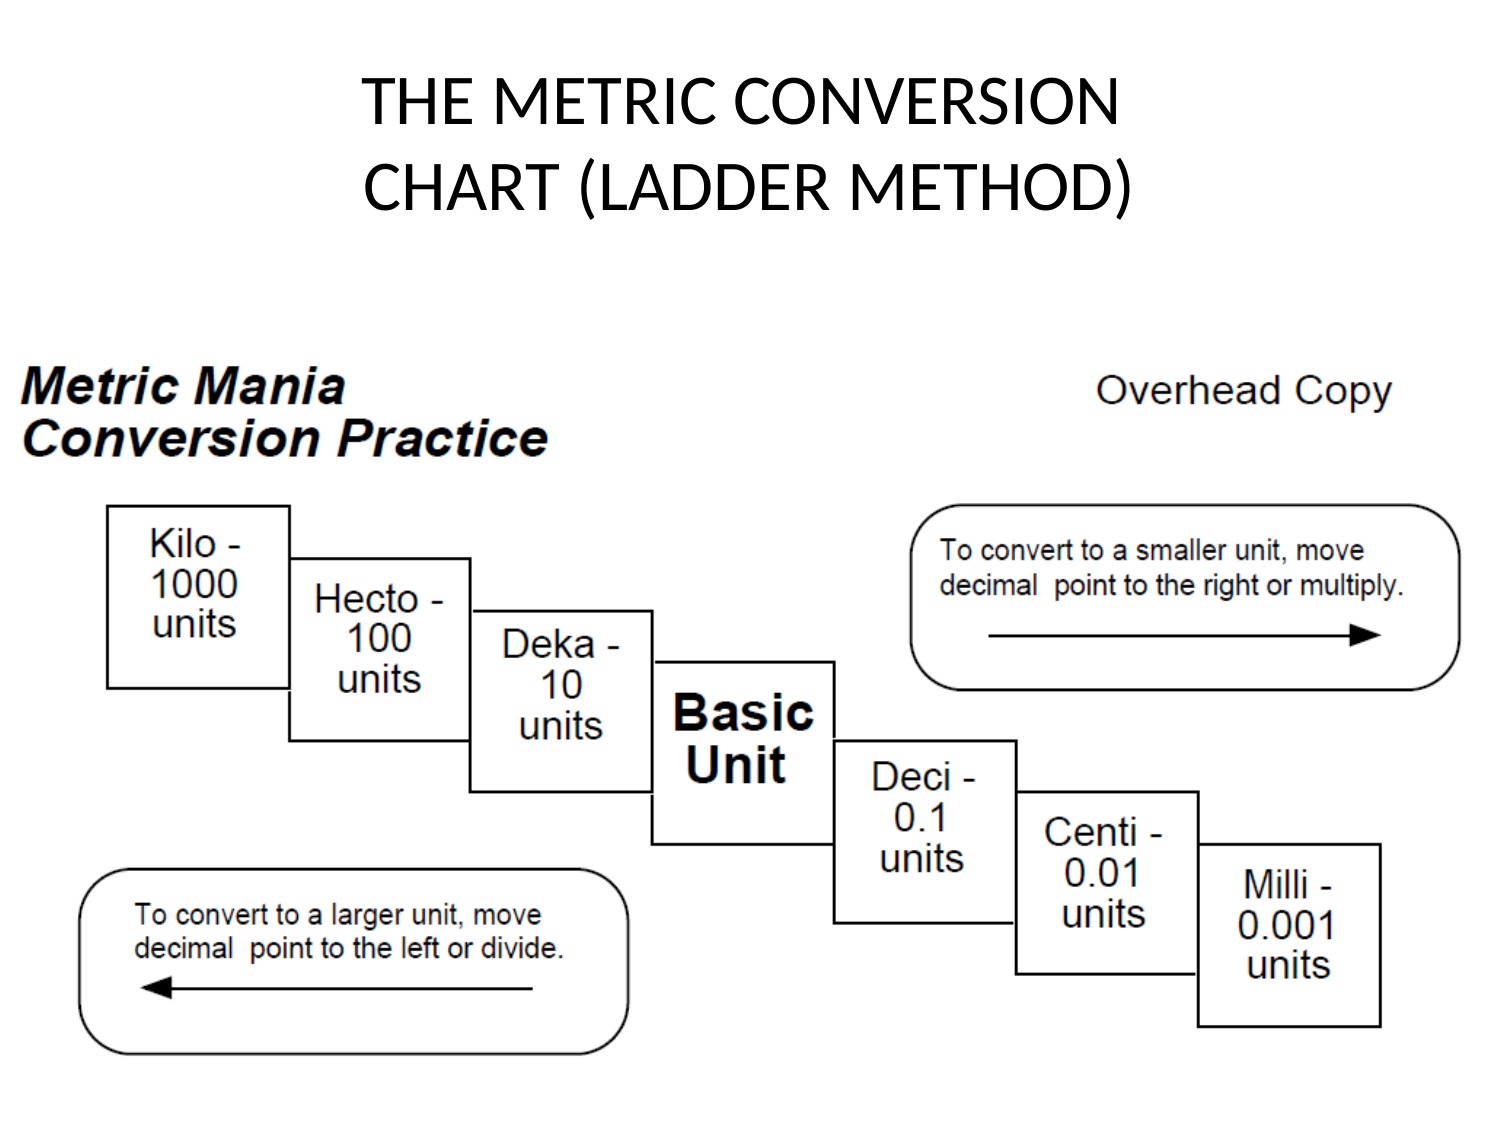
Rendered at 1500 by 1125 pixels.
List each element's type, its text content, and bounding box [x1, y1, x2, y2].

picture [0, 346, 1500, 1076]
title THE METRIC CONVERSION CHART (LADDER METHOD) [75, 45, 1425, 233]
